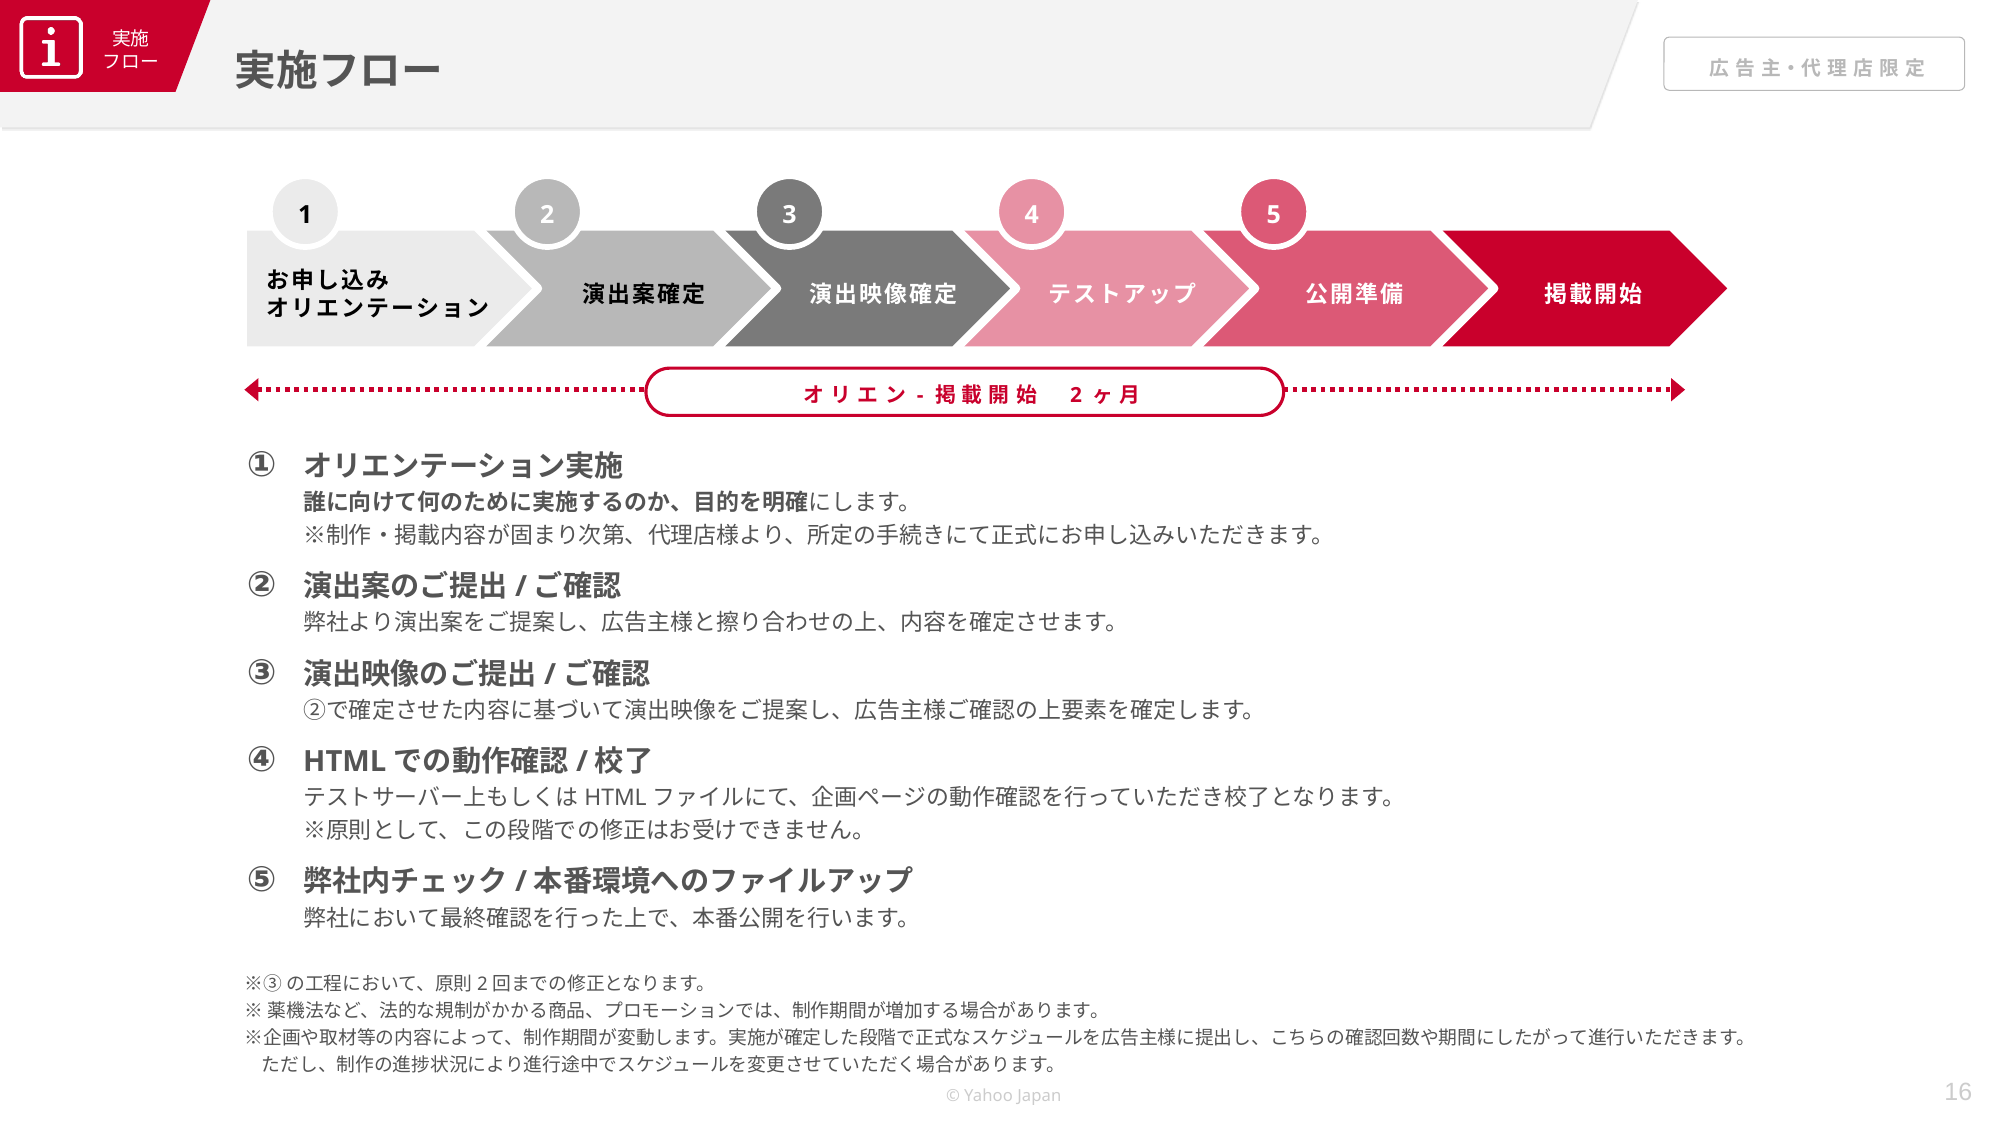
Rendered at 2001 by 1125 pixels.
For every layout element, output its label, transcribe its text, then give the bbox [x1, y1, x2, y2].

list 実施フロー [234, 41, 1570, 97]
text_box 4 [996, 176, 1068, 248]
text_box オリエン-掲載開始 2ヶ月 [646, 368, 1284, 388]
text_box 2 [511, 176, 583, 248]
text_box テストアップ [960, 226, 1256, 351]
text_box オリエン-掲載開始 2ヶ月 [646, 397, 1284, 416]
text_box 1 [269, 176, 341, 248]
text_box 掲載開始 [1438, 226, 1734, 351]
text_box 3 [754, 176, 825, 248]
list 実施 フロー [98, 12, 170, 81]
text_box 演出映像確定 [720, 226, 1017, 351]
text_box お申し込み オリエンテーション [242, 226, 539, 351]
text_box 公開準備 [1199, 226, 1495, 351]
text_box オリエンテーション実施 誰に向けて何のために実施するのか、目的を明確にします。 ※制作・掲載内容が固まり次第、代理店様より、所定の手続きにて正式にお申し込みいただきます。 演出案のご提出/ご確認 弊社より演出案をご提案し、広告主様と擦り合わせの上、内容を確定させます。 演出映像のご提出/ご確認 ②で確定させた内容に基づいて演出映像をご提案し、広告主様ご確認の上要素を確定します。 HTMLでの動作確認/校了 テストサーバー上もしくはHTMLファイルにて、企画ページの動作確認を行っていただき校了となります。 ※原則として、この段階での修正はお受けできません。 弊社内チェック/本番環境へのファイルアップ 弊社において最終確認を行った上で、本番公開を行います。 [232, 432, 1665, 938]
text_box 5 [1238, 176, 1310, 248]
text_box 演出案確定 [481, 226, 778, 351]
picture [8, 4, 92, 87]
text_box ※③の工程において、原則2回までの修正となります。 ※薬機法など、法的な規制がかかる商品、プロモーションでは、制作期間が増加する場合があります。 ※企画や取材等の内容によって、制作期間が変動します。実施が確定した段階で正式なスケジュールを広告主様に提出し、こちらの確認回数や期間にしたがって進行いただきます。 ただし、制作の進捗状況により進行途中でスケジュールを変更させていただく場合があります。 [244, 967, 1780, 1076]
